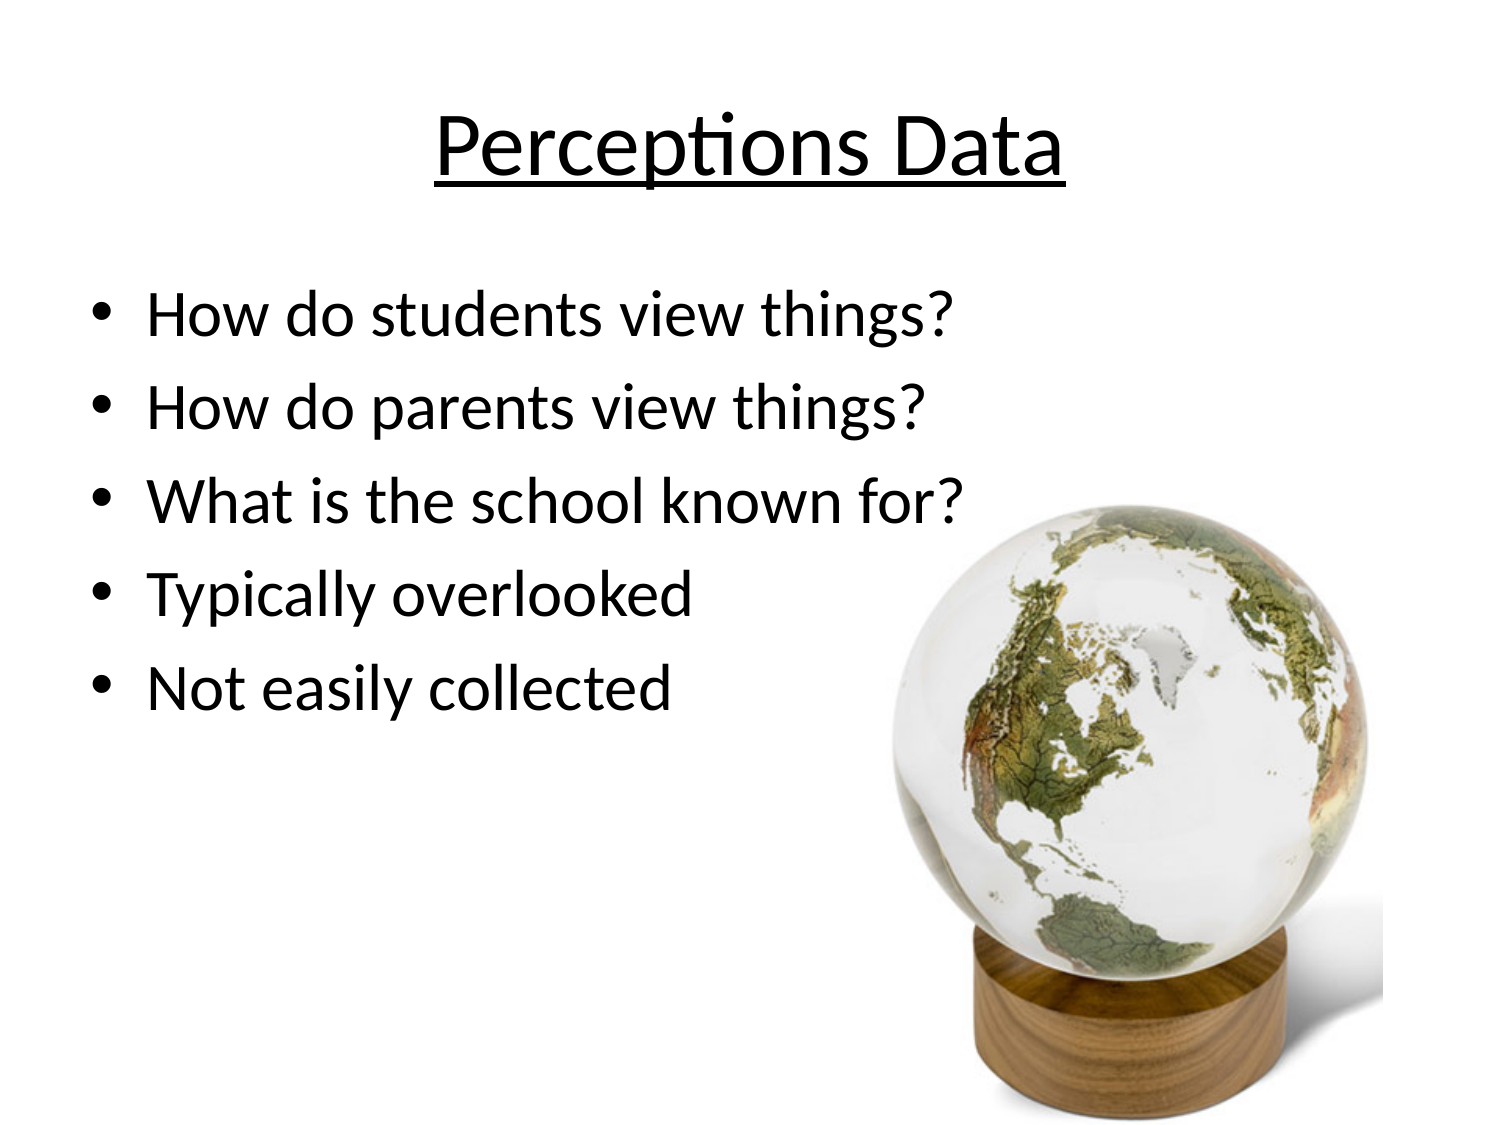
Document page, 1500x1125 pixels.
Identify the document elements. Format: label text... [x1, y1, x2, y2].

picture [874, 502, 1384, 1125]
list How do students view things? How do parents view things? What is the school known for? Typically overlooked Not easily collected [74, 262, 1426, 1006]
title Perceptions Data [74, 44, 1426, 233]
